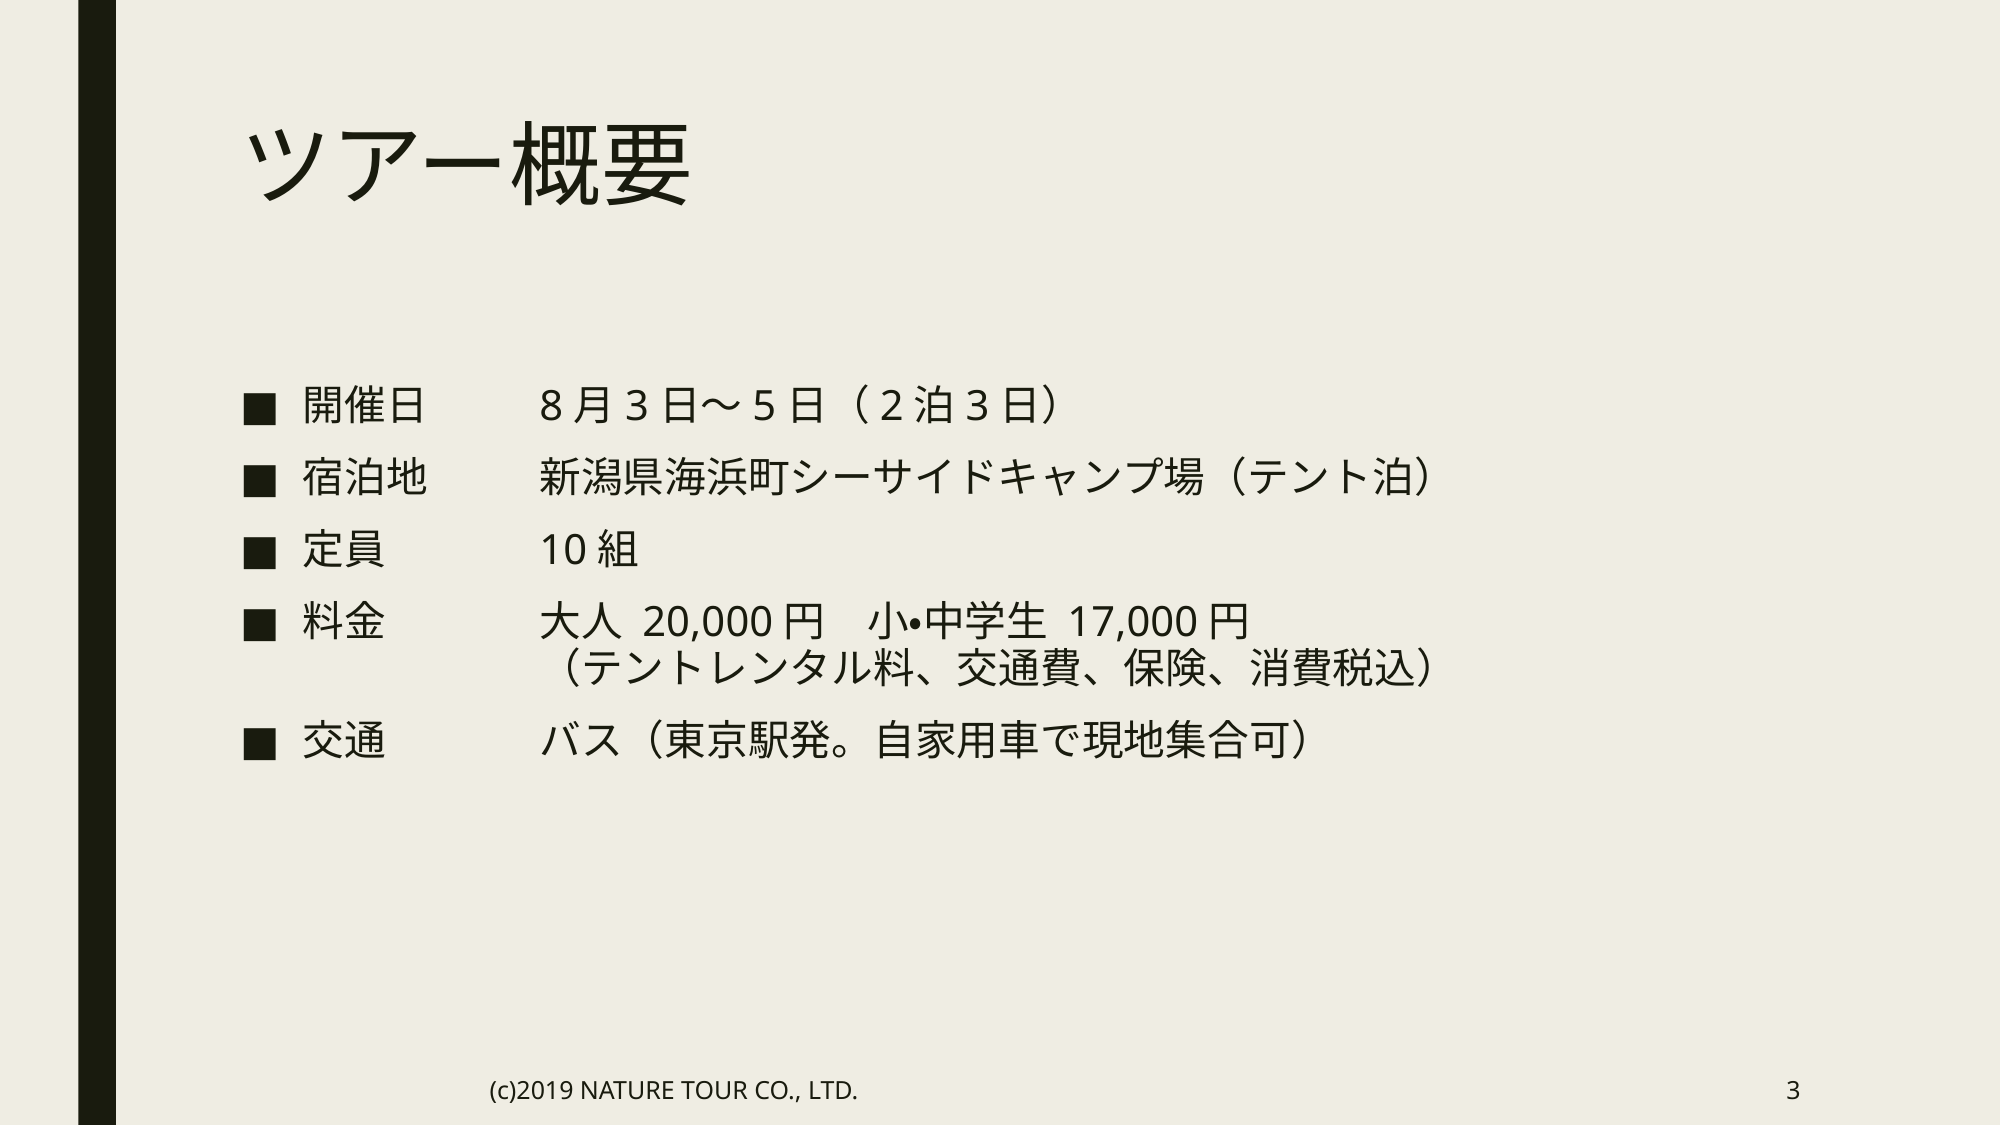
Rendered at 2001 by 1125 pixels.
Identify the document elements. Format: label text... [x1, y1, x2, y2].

footer (c)2019 NATURE TOUR CO., LTD. [474, 1058, 1505, 1125]
title ツアー概要 [225, 112, 1800, 357]
list 開催日 8月3日～5日（2泊3日） 宿泊地 新潟県海浜町シーサイドキャンプ場（テント泊） 定員 10組 料金 大人 20,000円 小・中学生 17,000円 （テントレンタル料、交通費、保険、消費税込） 交通 バス（東京駅発。自家用車で現地集合可） [225, 375, 1800, 963]
slide_number 3 [1553, 1058, 1816, 1125]
